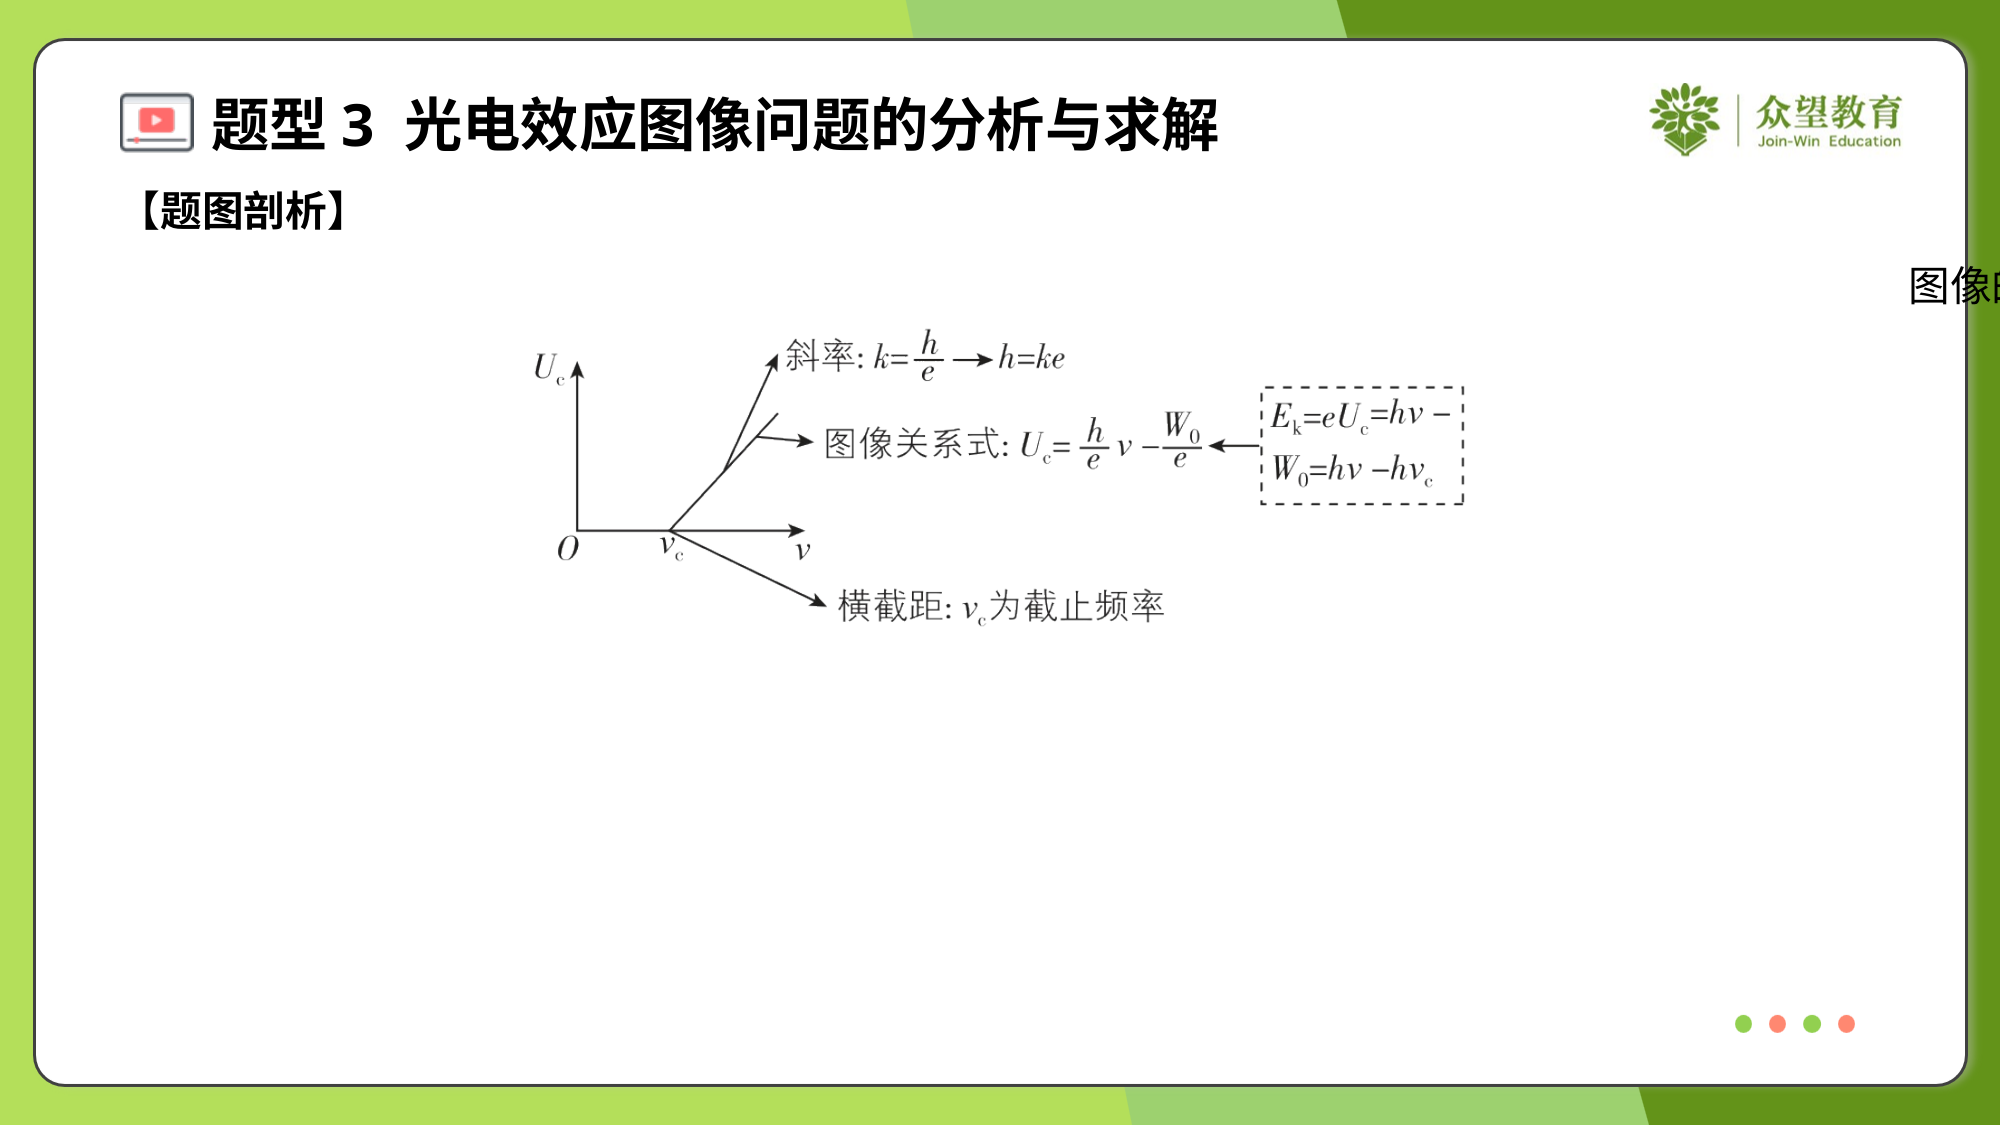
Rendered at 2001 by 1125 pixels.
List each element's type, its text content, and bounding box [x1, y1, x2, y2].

picture [0, 0, 2000, 1125]
text_box 【题图剖析】 [118, 159, 1883, 227]
